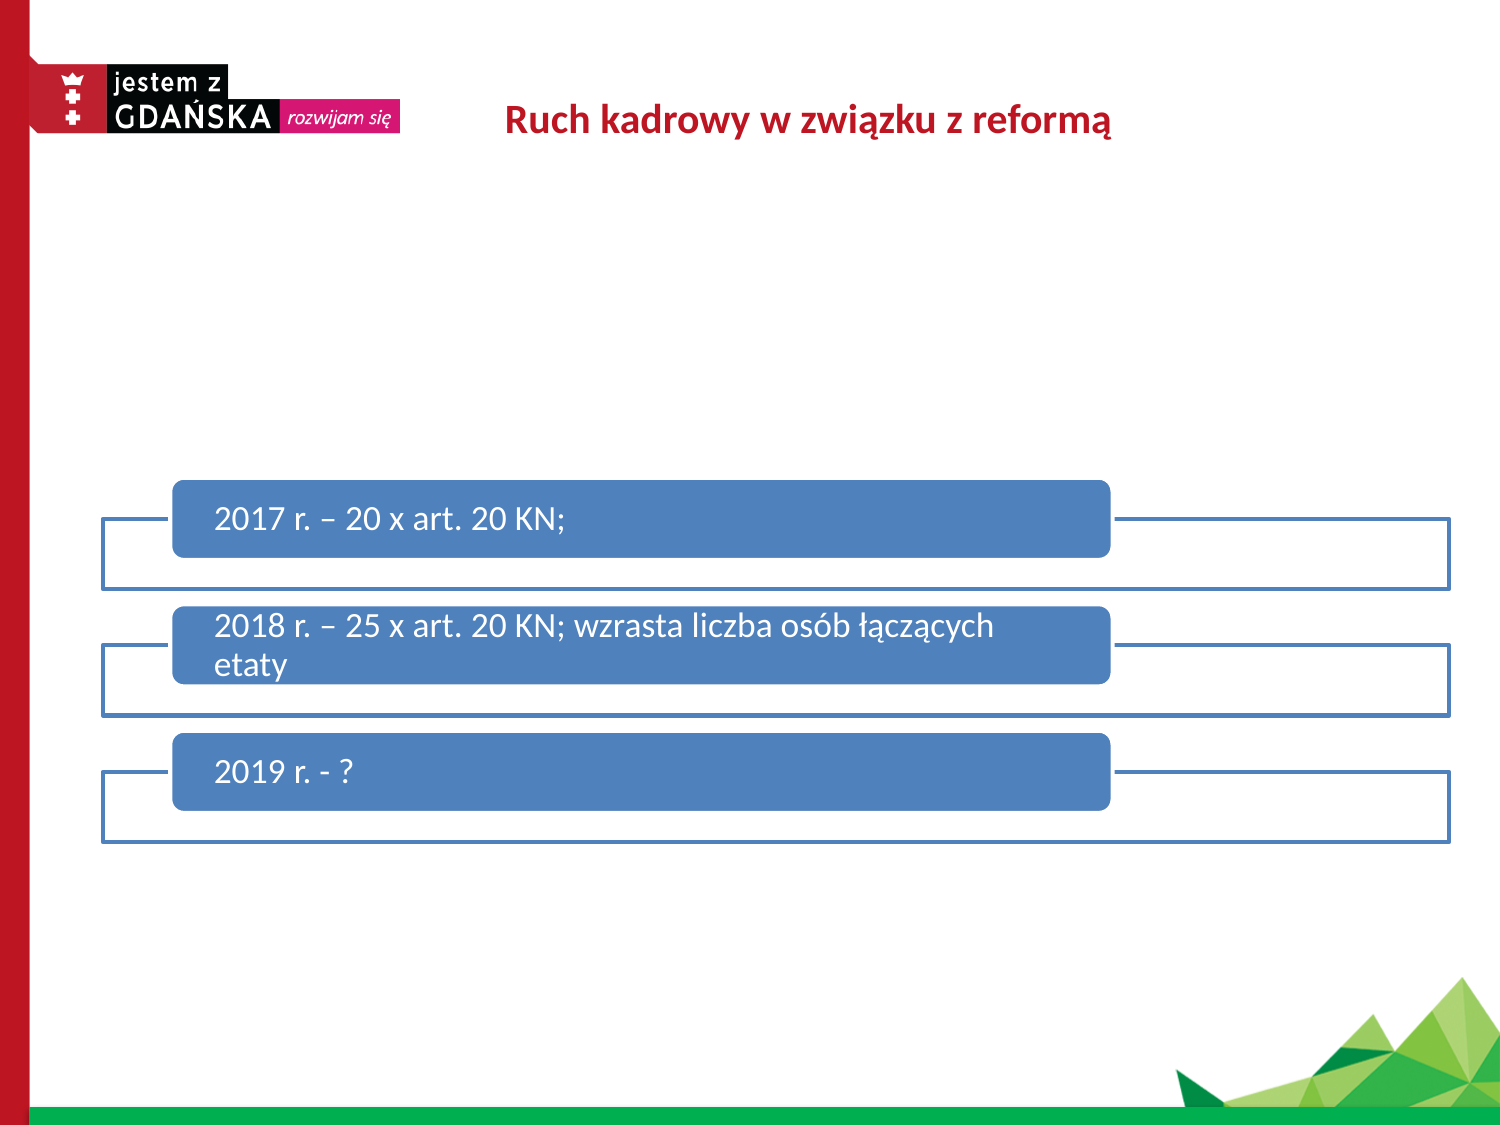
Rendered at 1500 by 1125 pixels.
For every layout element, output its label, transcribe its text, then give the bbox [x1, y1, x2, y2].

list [102, 235, 1450, 1085]
picture [0, 968, 1500, 1125]
picture [29, 55, 400, 134]
title Ruch kadrowy w związku z reformą [489, 66, 1377, 167]
